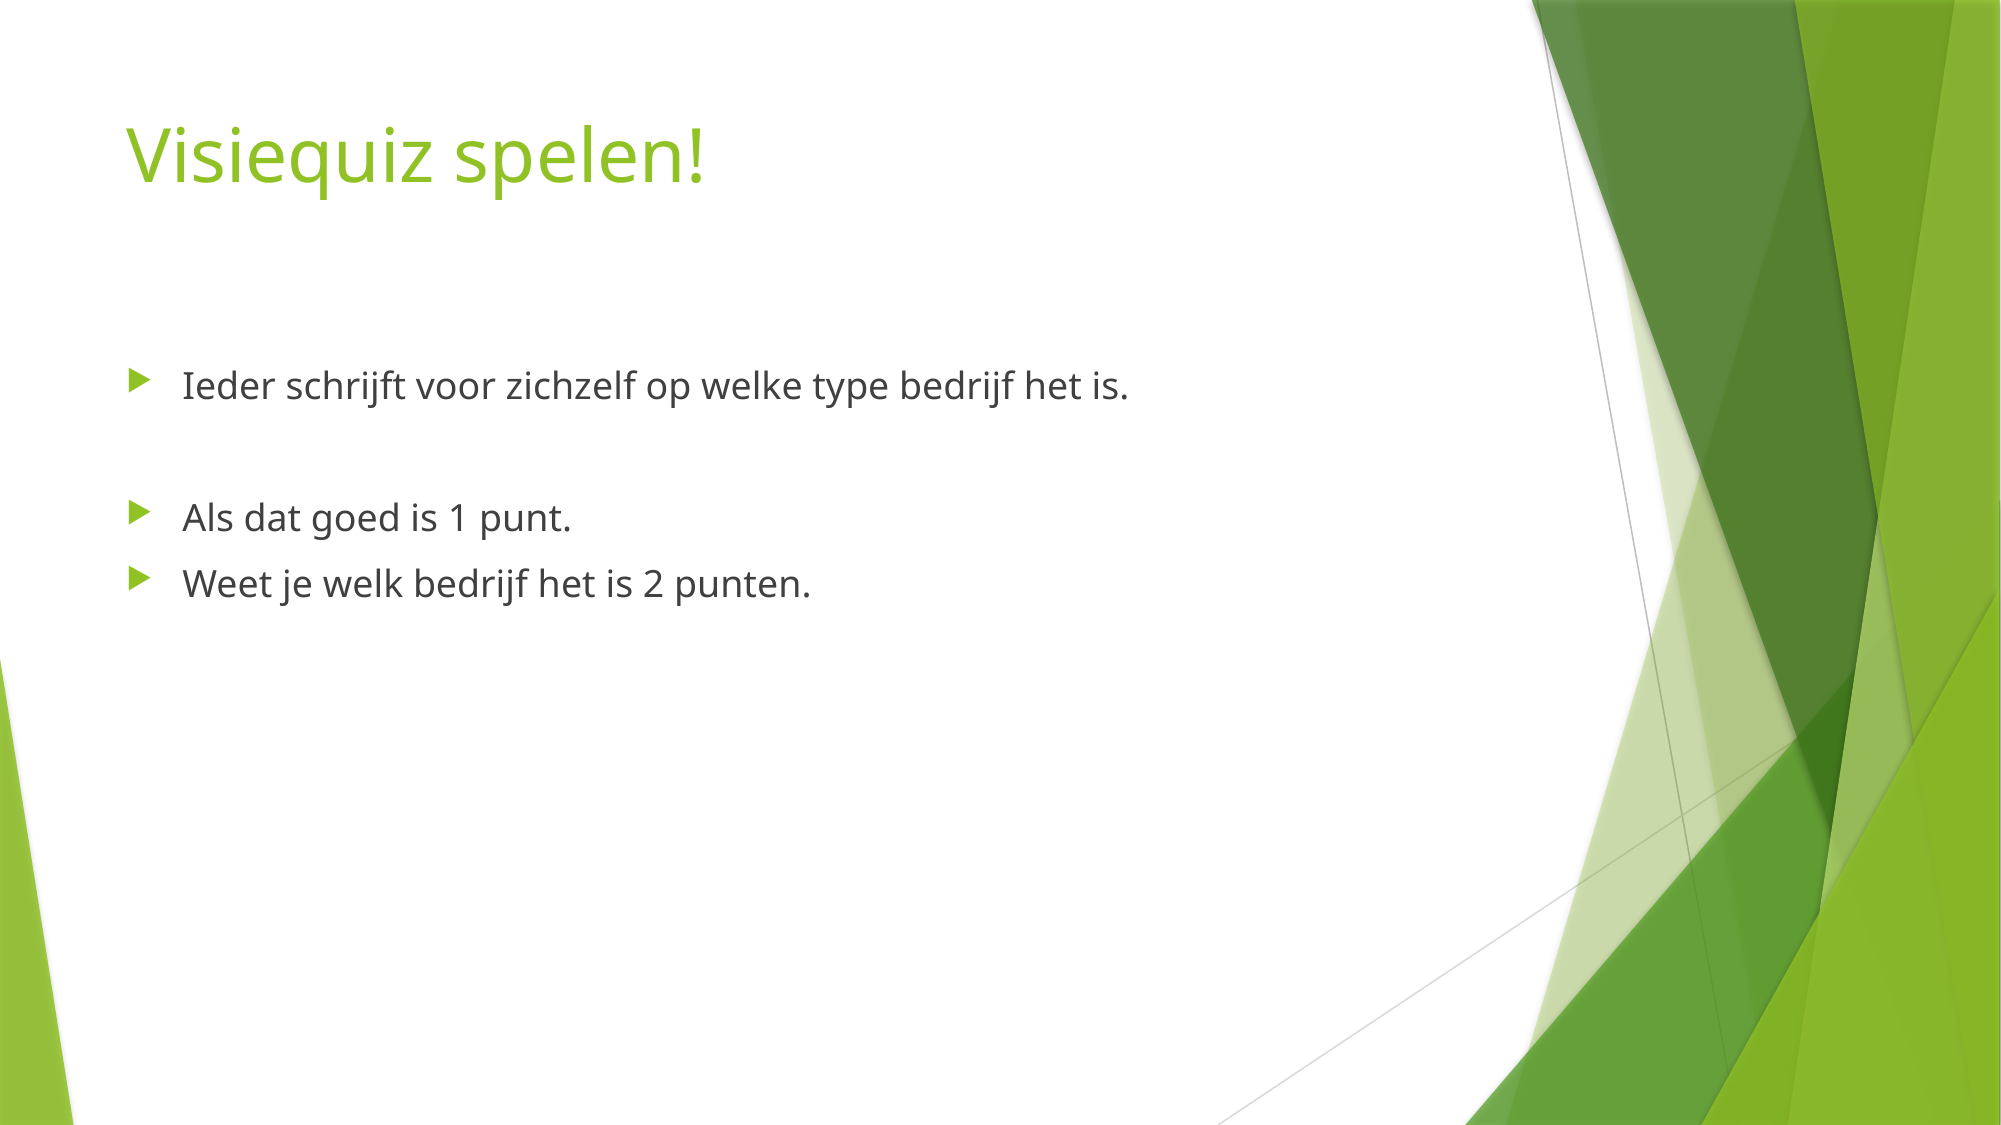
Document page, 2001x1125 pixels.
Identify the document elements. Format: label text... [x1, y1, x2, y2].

title Visiequiz spelen! [111, 99, 1522, 317]
list Ieder schrijft voor zichzelf op welke type bedrijf het is. Als dat goed is 1 punt. Weet je welk bedrijf het is 2 punten. [111, 354, 1522, 992]
